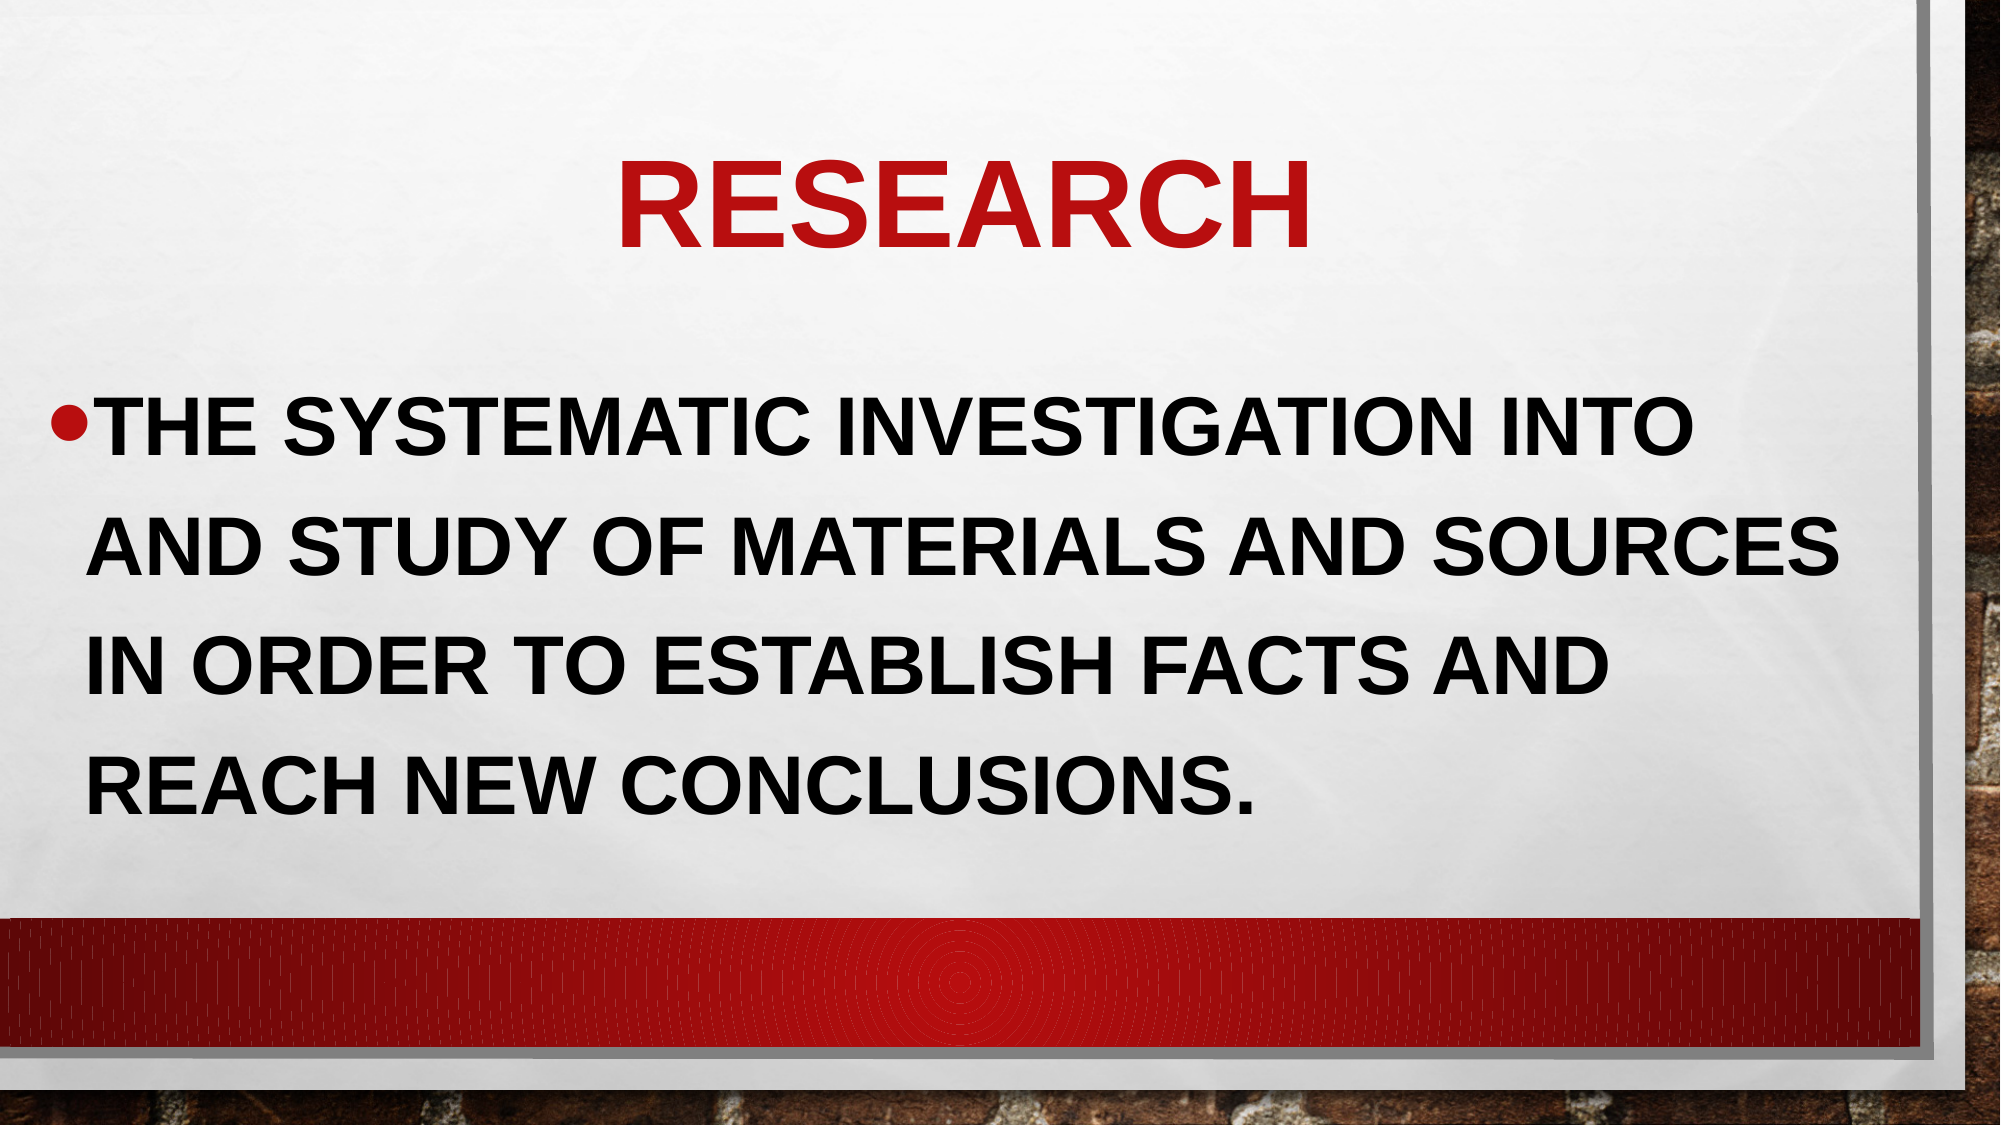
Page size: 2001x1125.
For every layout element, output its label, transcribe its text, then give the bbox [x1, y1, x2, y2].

list the systematic investigation into and study of materials and sources in order to establish facts and reach new conclusions. [31, 301, 1887, 882]
picture [0, 0, 2000, 1125]
title Research [112, 112, 1818, 301]
